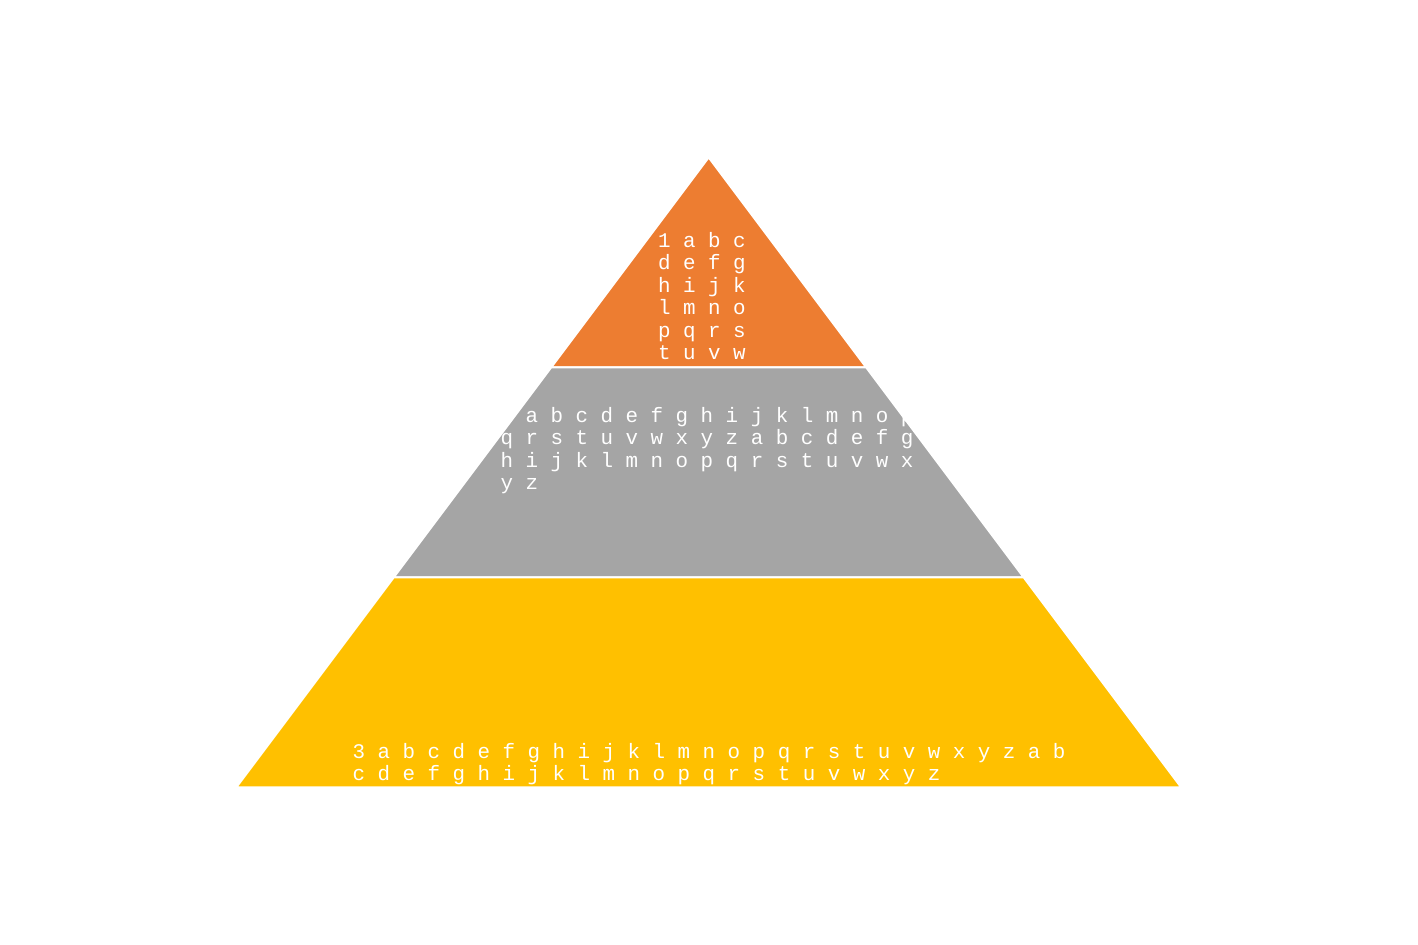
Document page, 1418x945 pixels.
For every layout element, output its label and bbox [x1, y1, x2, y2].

text_box [236, 157, 1182, 788]
